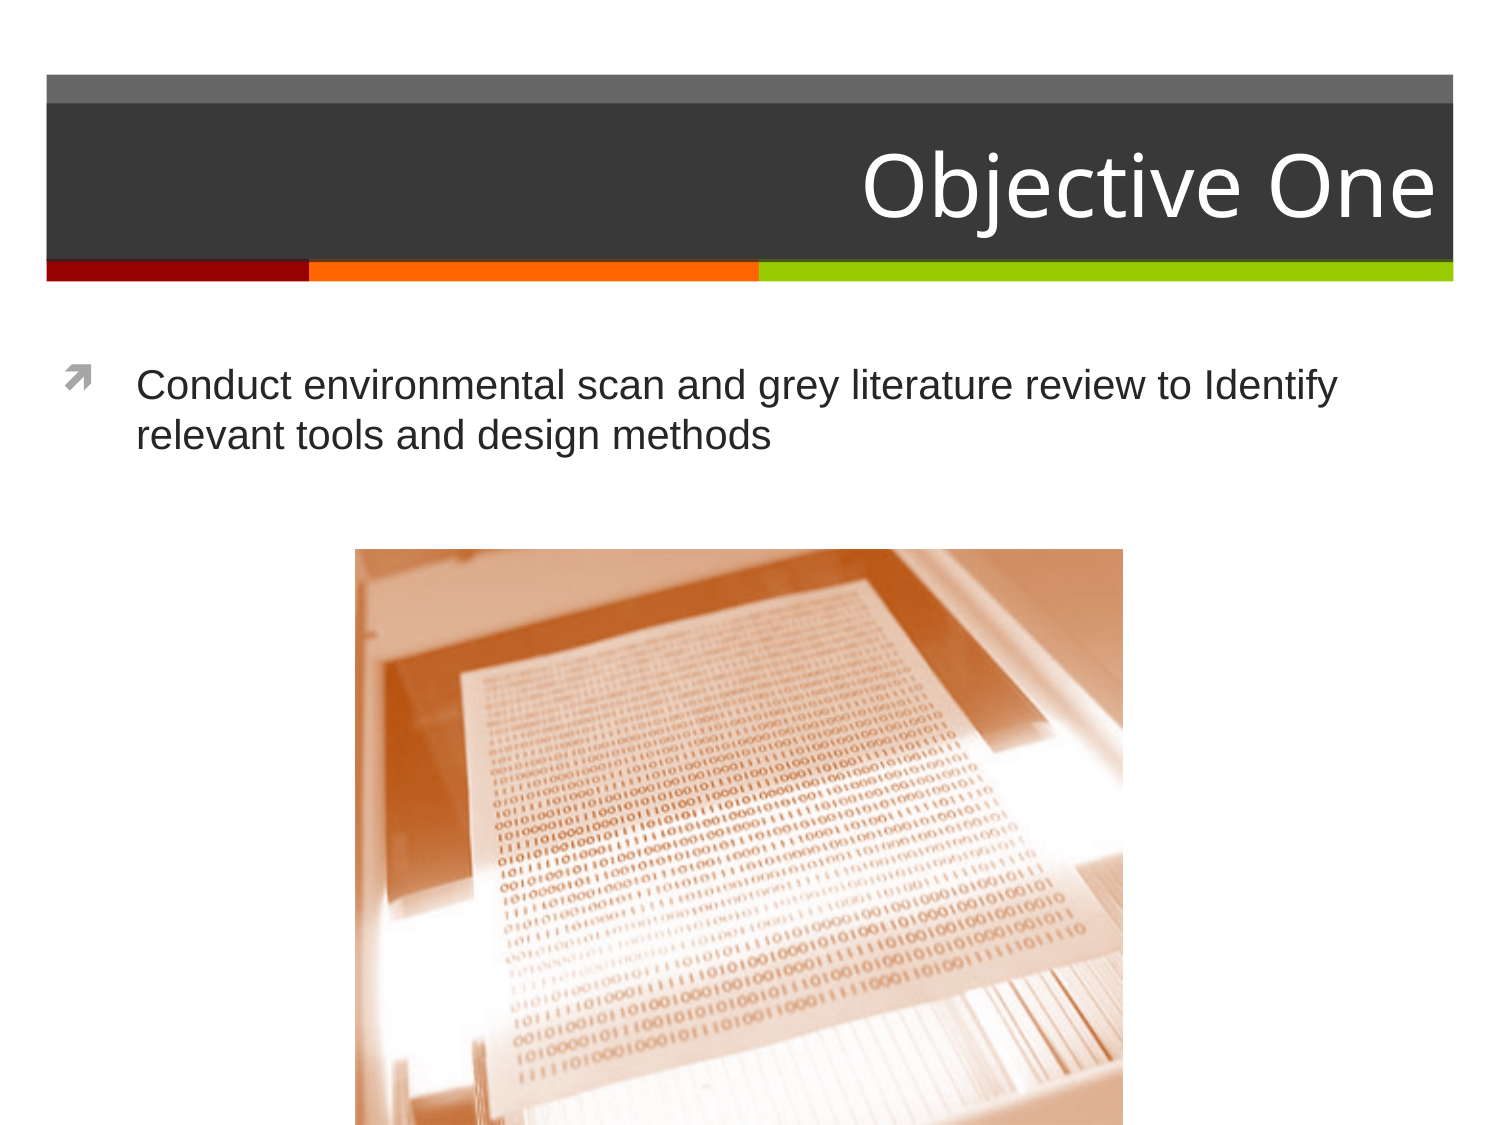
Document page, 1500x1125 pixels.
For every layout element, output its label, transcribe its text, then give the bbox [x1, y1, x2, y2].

list Conduct environmental scan and grey literature review to Identify relevant tools and design methods [46, 350, 1454, 1005]
picture [355, 549, 1124, 1125]
title Objective One [46, 103, 1454, 263]
